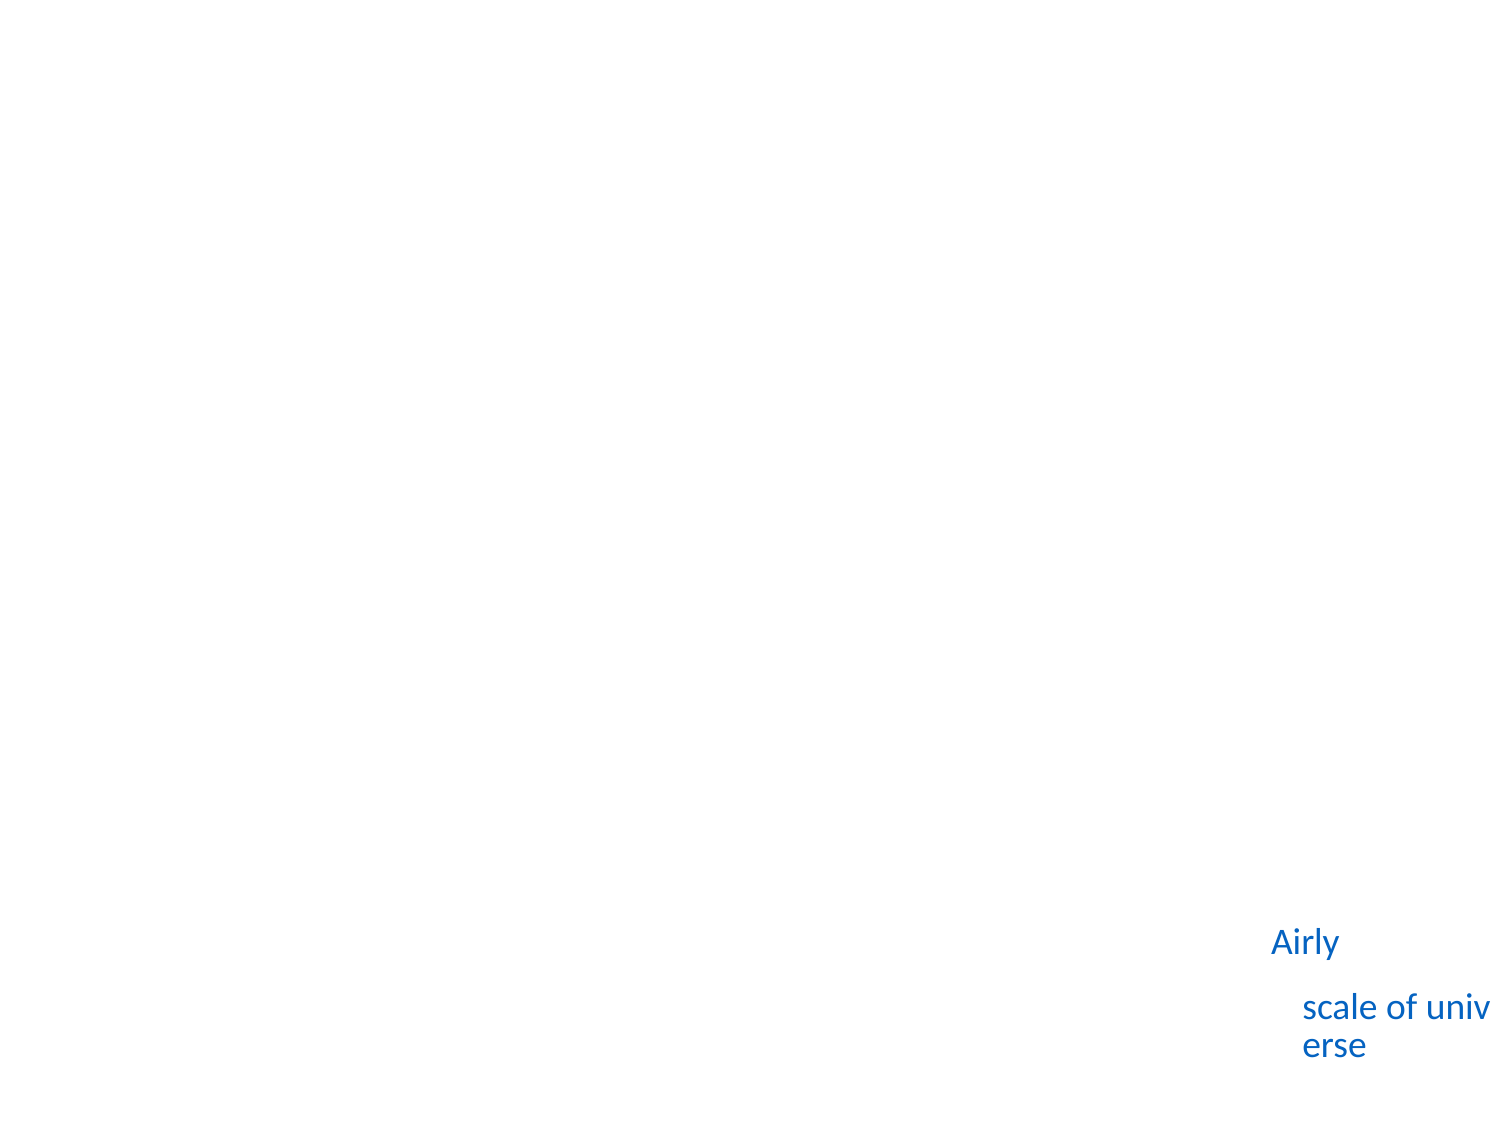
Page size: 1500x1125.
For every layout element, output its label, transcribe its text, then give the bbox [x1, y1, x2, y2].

text_box scale of universe [1287, 974, 1500, 1035]
text_box Airly [1256, 910, 1500, 970]
